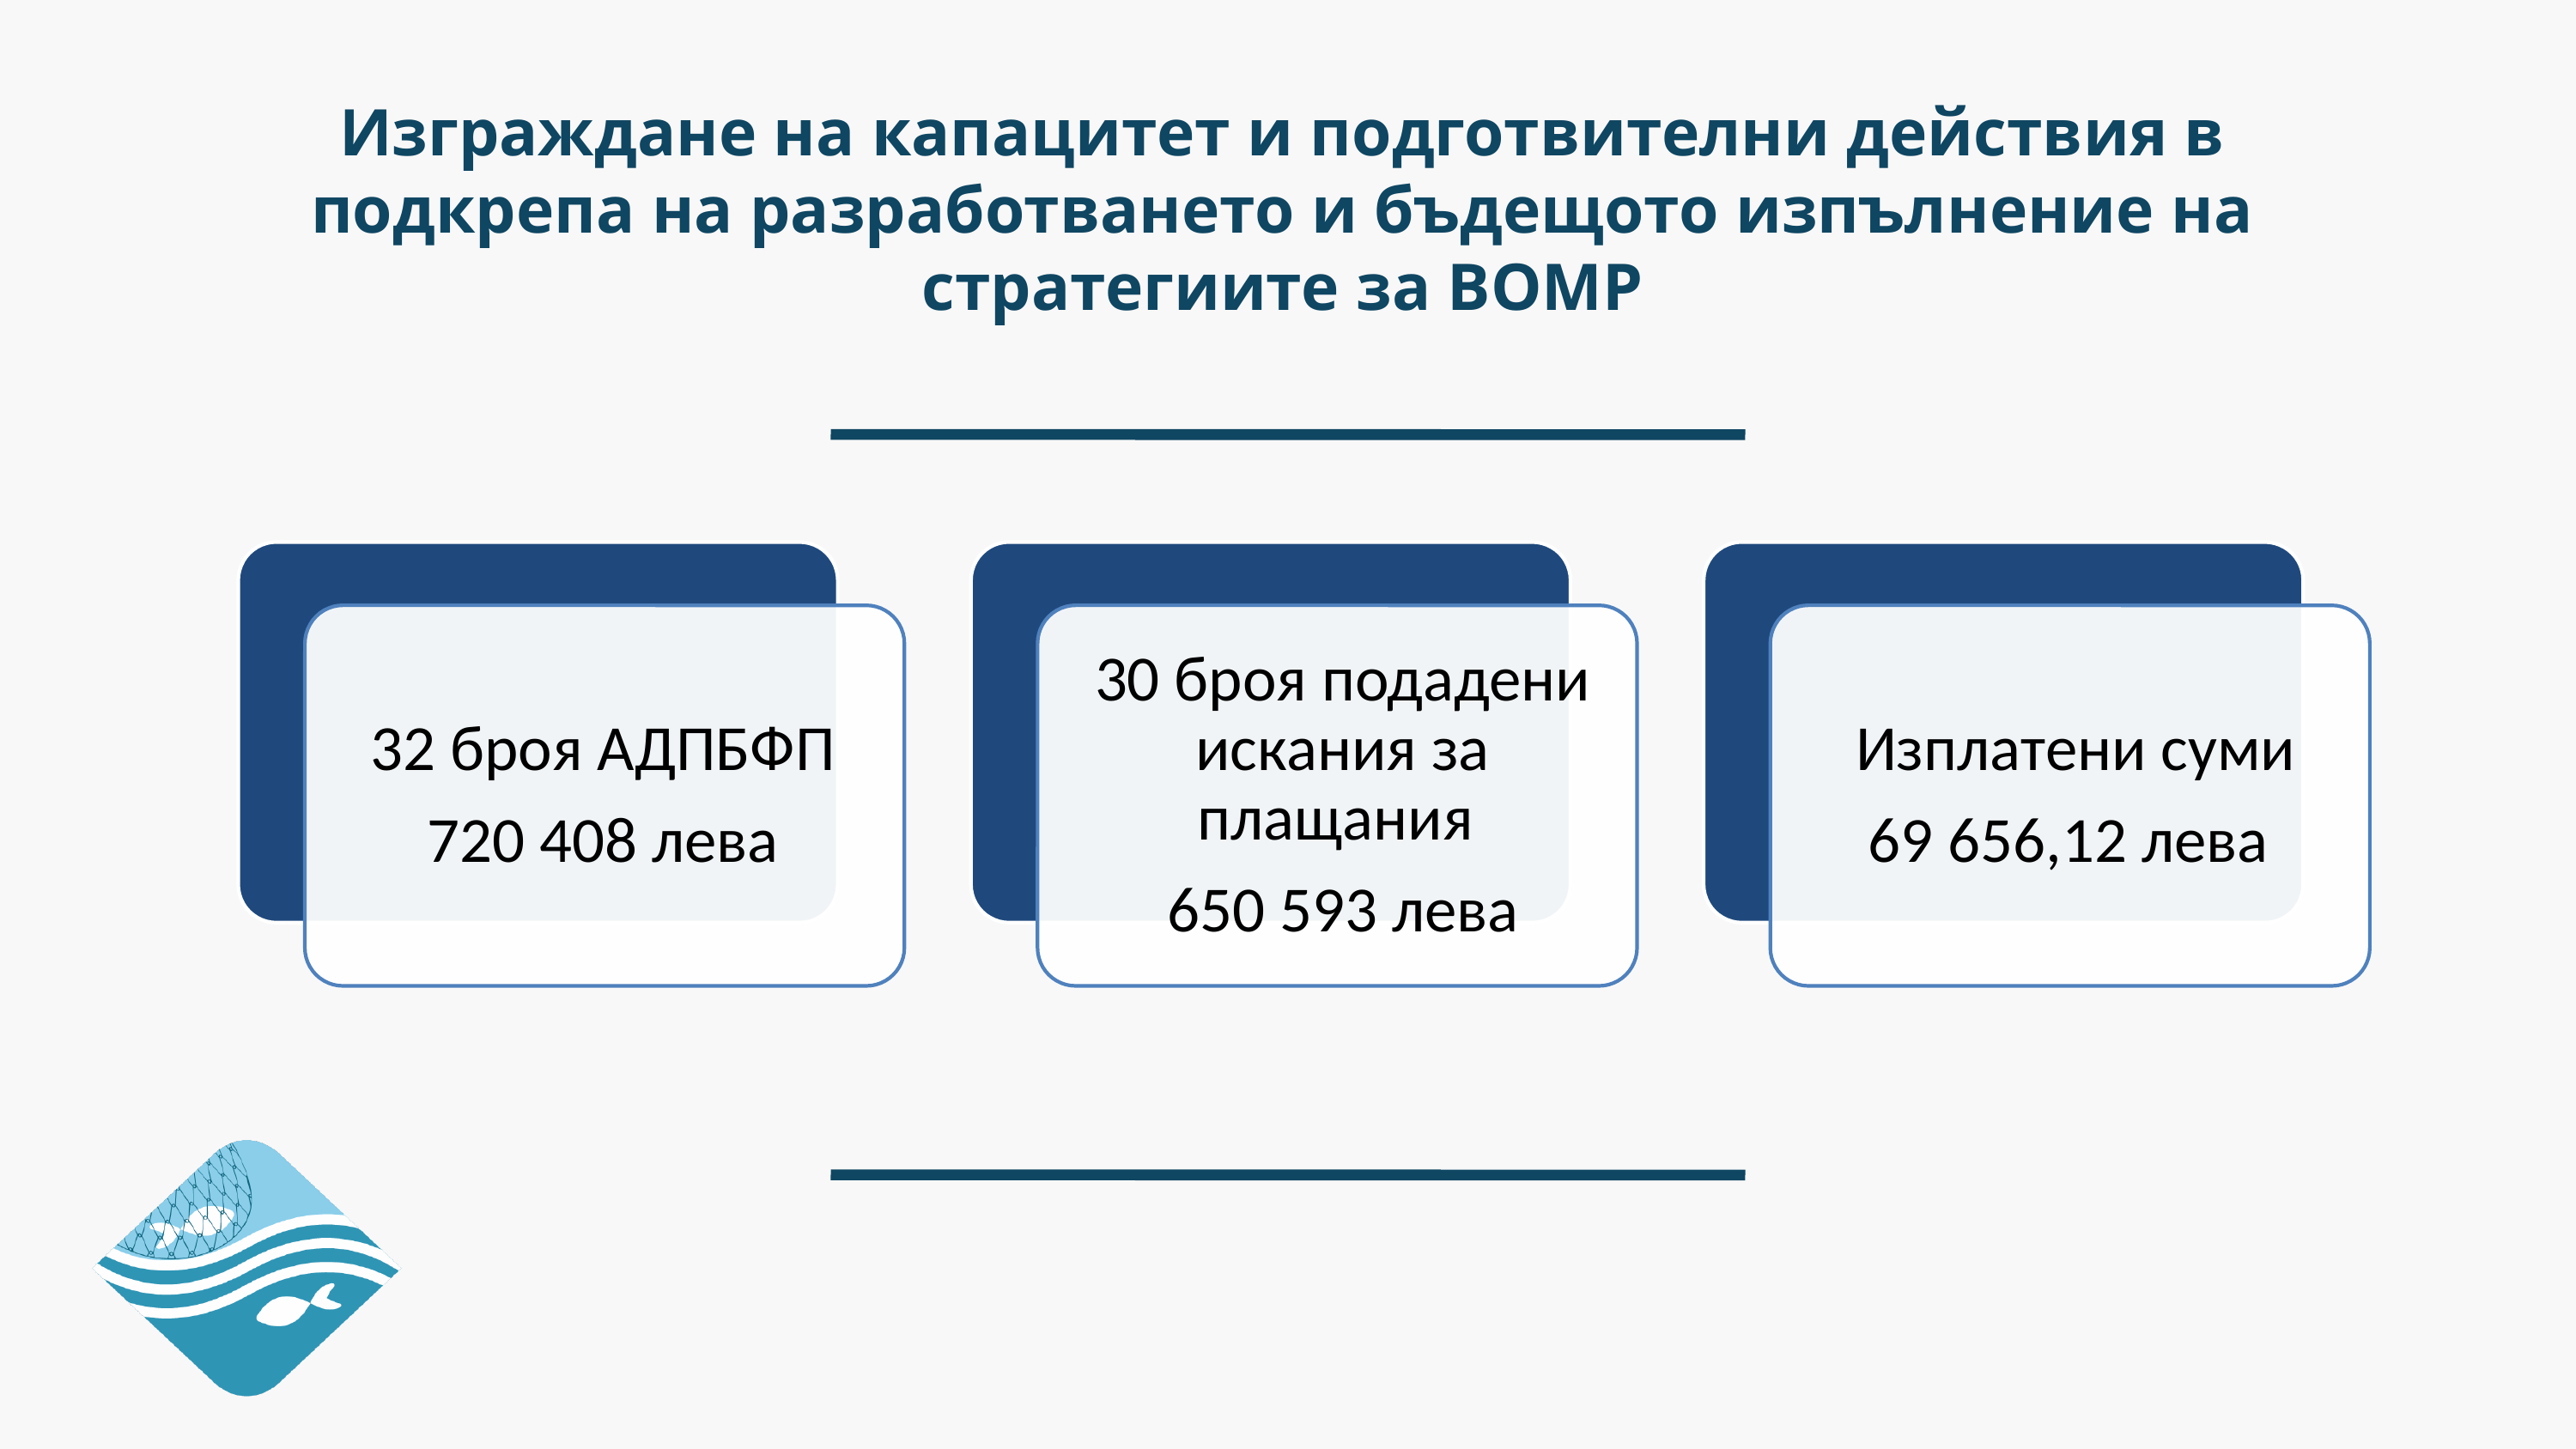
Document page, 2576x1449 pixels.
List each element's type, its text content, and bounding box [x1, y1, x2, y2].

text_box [192, 541, 2415, 986]
picture [91, 1139, 403, 1397]
text_box Изграждане на капацитет и подготвителни действия в подкрепа на разработването и бъдещото изпълнение на стратегиите за ВОМР [301, 91, 2265, 324]
